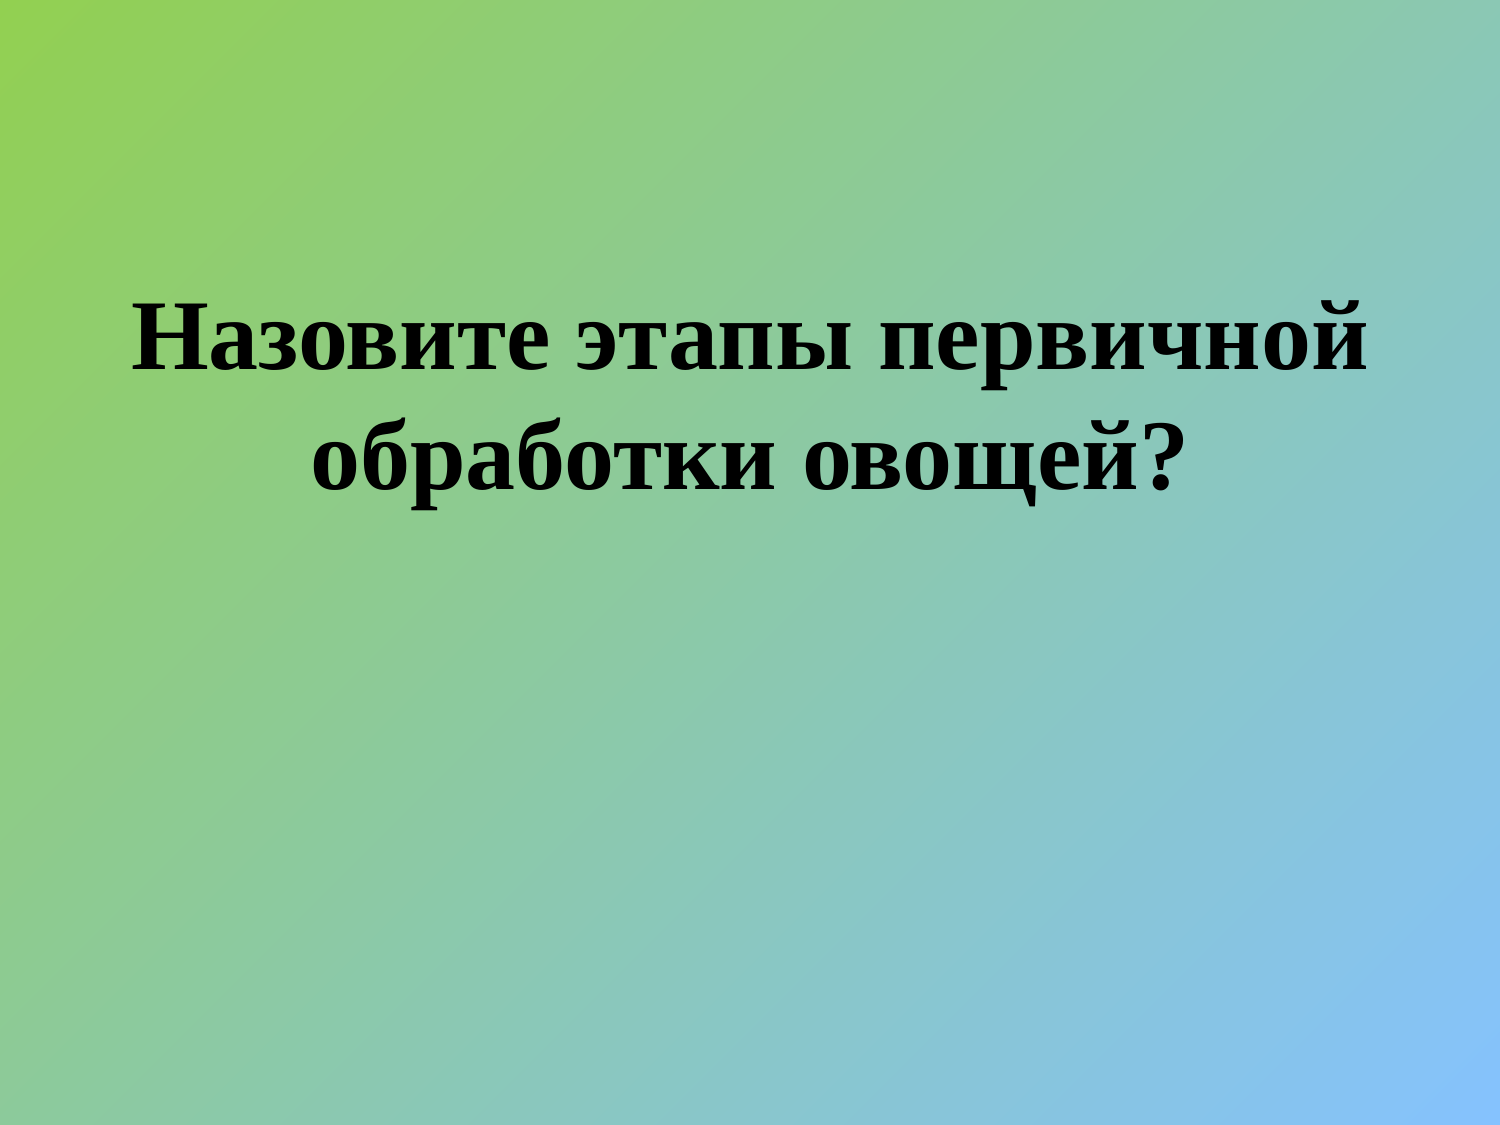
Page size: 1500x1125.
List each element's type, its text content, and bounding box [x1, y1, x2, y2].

title Назовите этапы первичной обработки овощей? [75, 45, 1425, 844]
